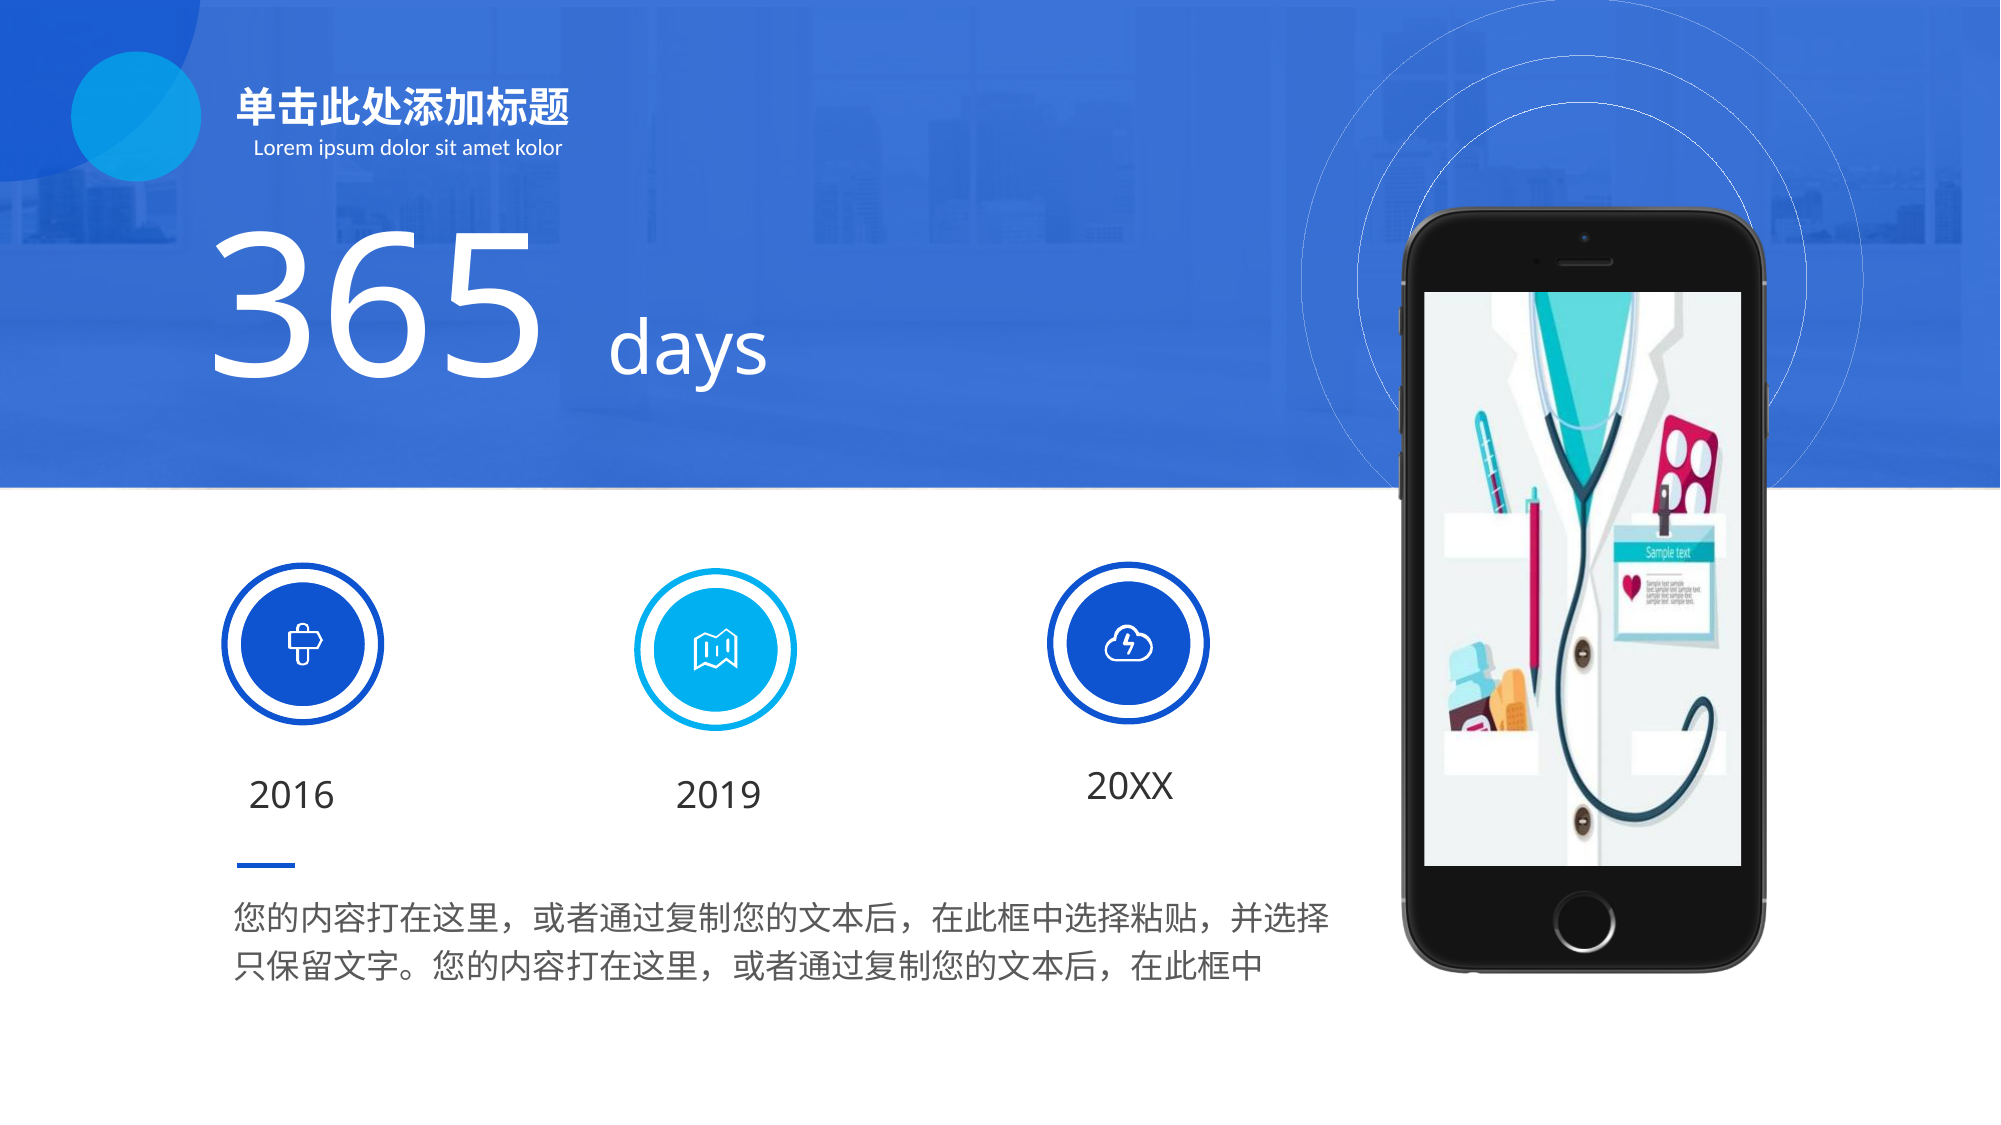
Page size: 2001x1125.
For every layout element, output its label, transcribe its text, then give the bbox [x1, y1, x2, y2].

text_box 2019 [645, 763, 792, 823]
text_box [1389, 195, 1775, 981]
text_box 2016 [219, 763, 365, 824]
text_box 20XX [1057, 754, 1203, 815]
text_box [1050, 564, 1207, 722]
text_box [637, 571, 794, 728]
text_box 您的内容打在这里，或者通过复制您的文本后，在此框中选择粘贴，并选择只保留文字。您的内容打在这里，或者通过复制您的文本后，在此框中 [218, 882, 1358, 993]
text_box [224, 565, 382, 723]
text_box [0, 0, 2000, 490]
